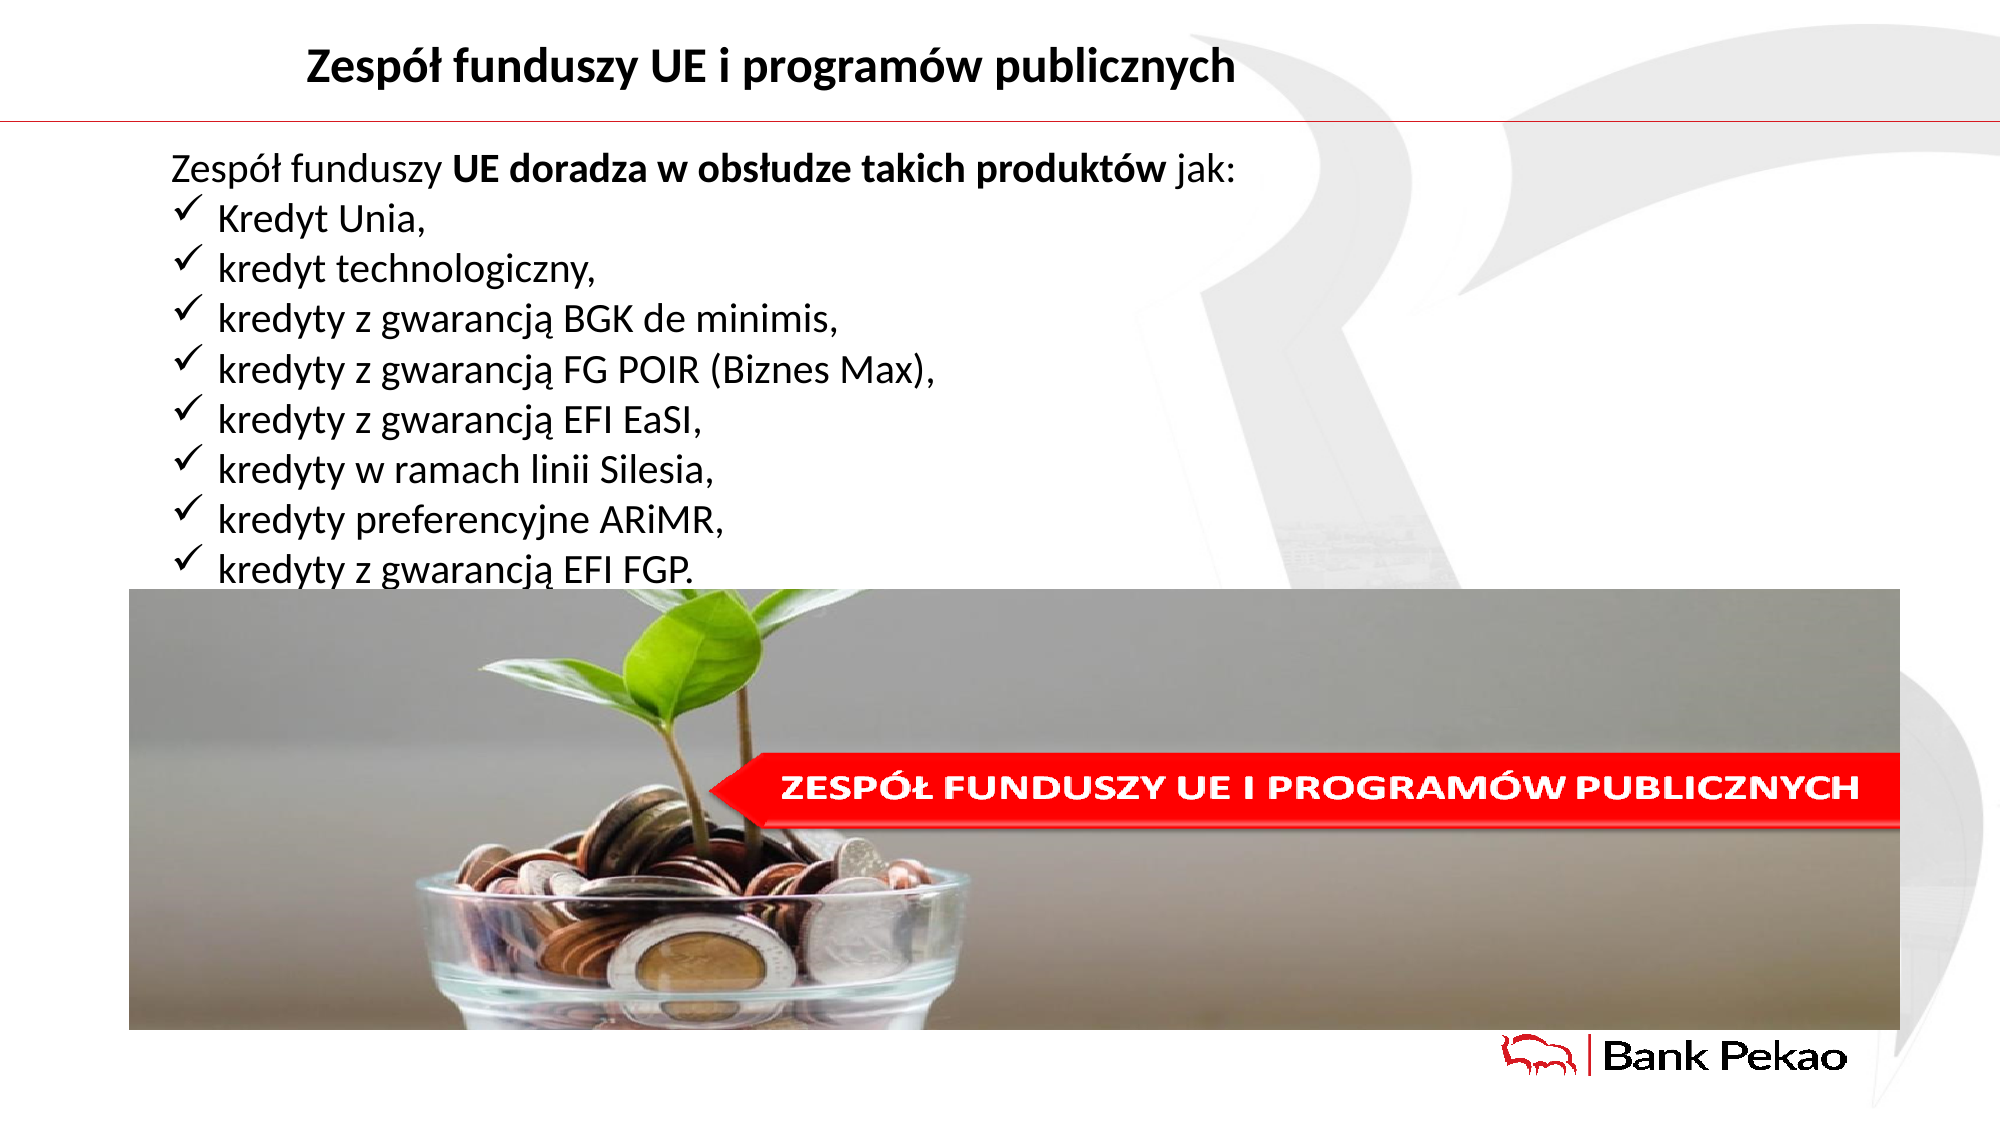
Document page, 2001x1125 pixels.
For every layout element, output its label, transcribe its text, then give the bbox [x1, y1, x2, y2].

text_box Zespół funduszy UE doradza w obsłudze takich produktów jak: Kredyt Unia, kredyt technologiczny, kredyty z gwarancją BGK de minimis, kredyty z gwarancją FG POIR (Biznes Max), kredyty z gwarancją EFI EaSI, kredyty w ramach linii Silesia, kredyty preferencyjne ARiMR, kredyty z gwarancją EFI FGP. [156, 133, 1844, 589]
picture [0, 122, 2000, 1125]
picture [0, 0, 2000, 121]
title Zespół funduszy UE i programów publicznych [291, 44, 1514, 90]
